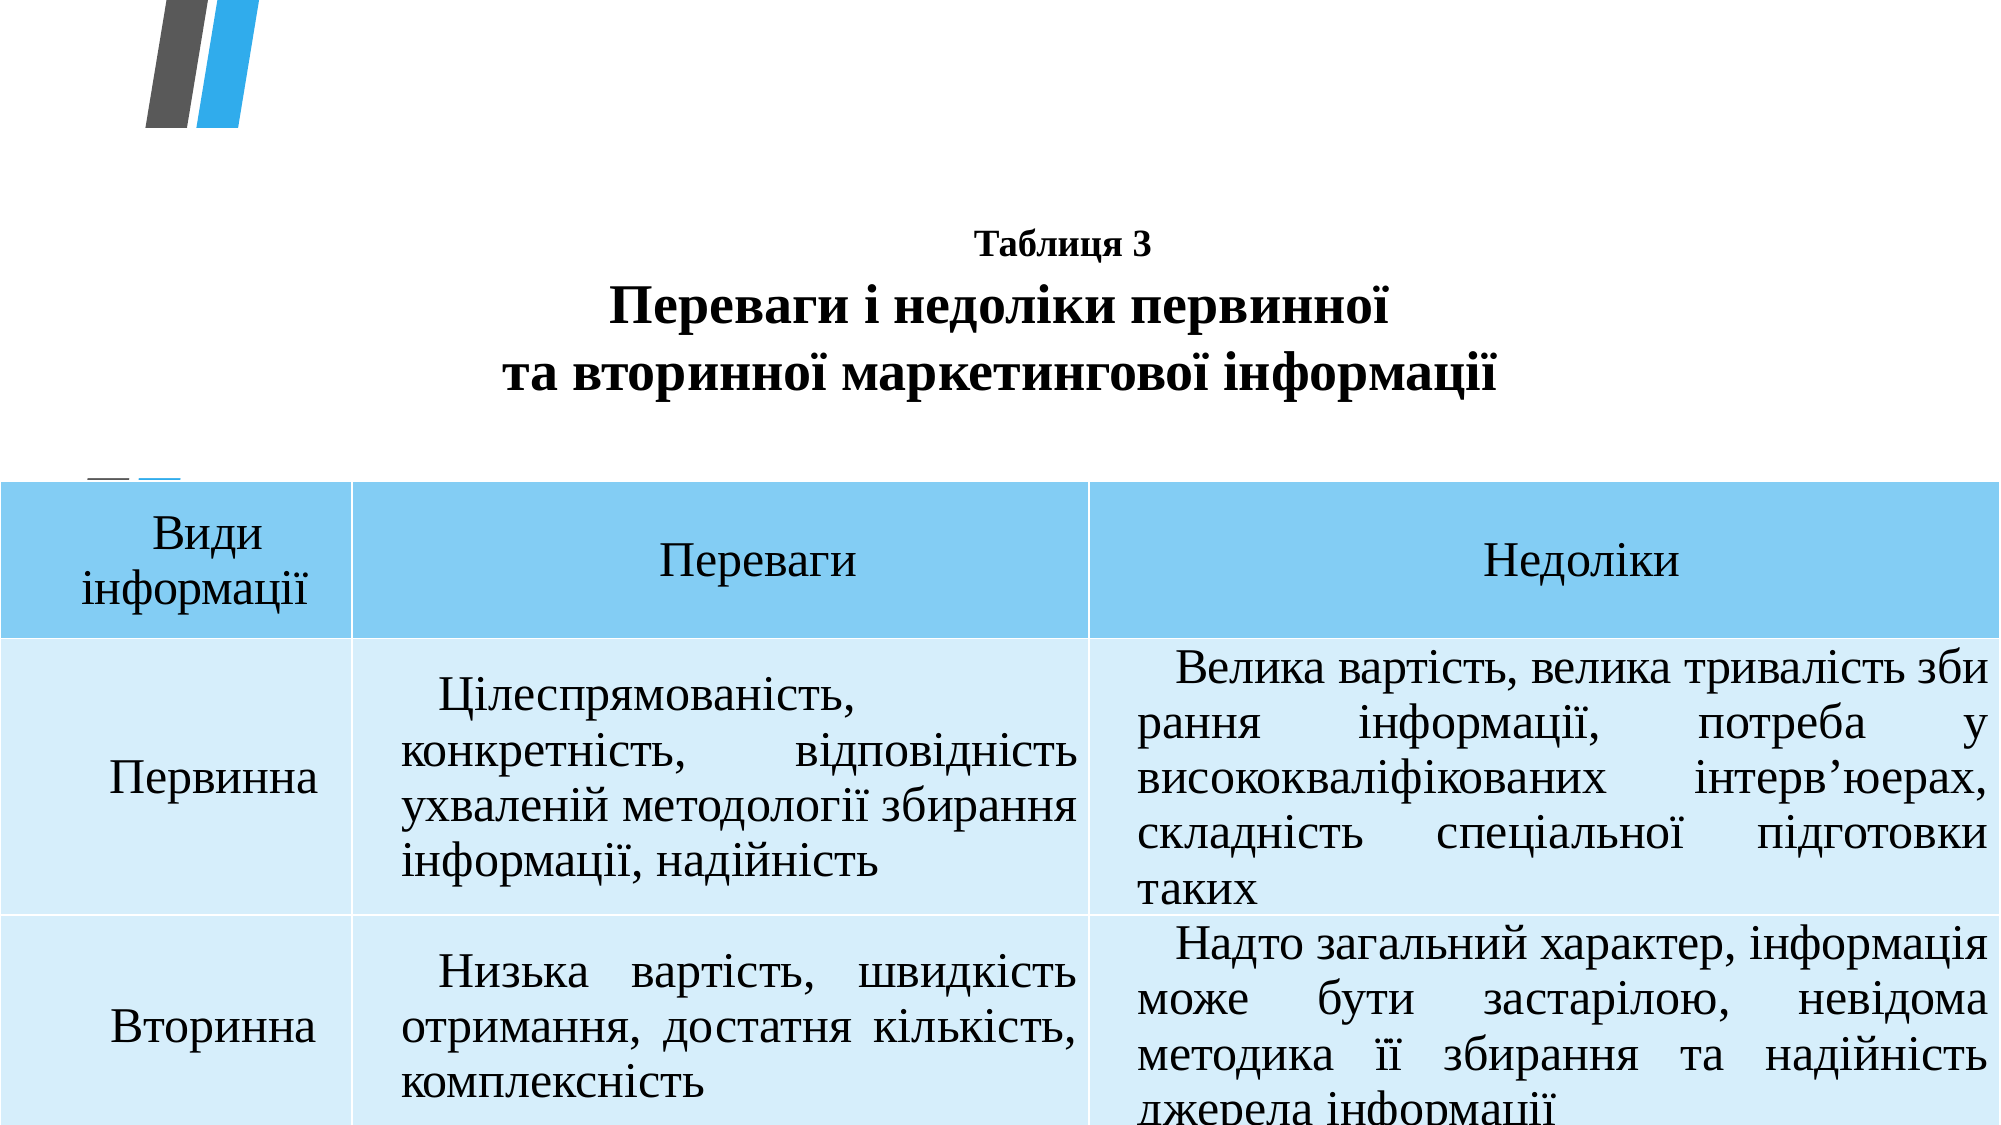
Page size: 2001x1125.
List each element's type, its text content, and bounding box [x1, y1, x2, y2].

table_header Недоліки [1090, 482, 1999, 638]
table_cell Велика вартість, велика тривалість зби­рання інформації, потреба у висококваліфікованих інтерв’юерах, складність спеціальної підготовки таких [1090, 639, 1999, 914]
table_cell Первинна [1, 639, 351, 914]
table_header Види інформації [1, 482, 351, 638]
table_cell Низька вартість, швидкість отримання, достатня кількість, комплексність [353, 916, 1088, 1125]
table_cell Вторинна [1, 916, 351, 1125]
table_cell Надто загальний характер, інформація може бути застарілою, невідома методика її збирання та надійність джерела інформації [1090, 916, 1999, 1125]
table_header Переваги [353, 482, 1088, 638]
table_cell Цілеспрямованість, конкретність, відповідність ухваленій методології збирання інформації, надійність [353, 639, 1088, 914]
title Таблиця 3 Переваги і недоліки первинної та вторинної маркетингової інформації [0, 128, 2000, 479]
